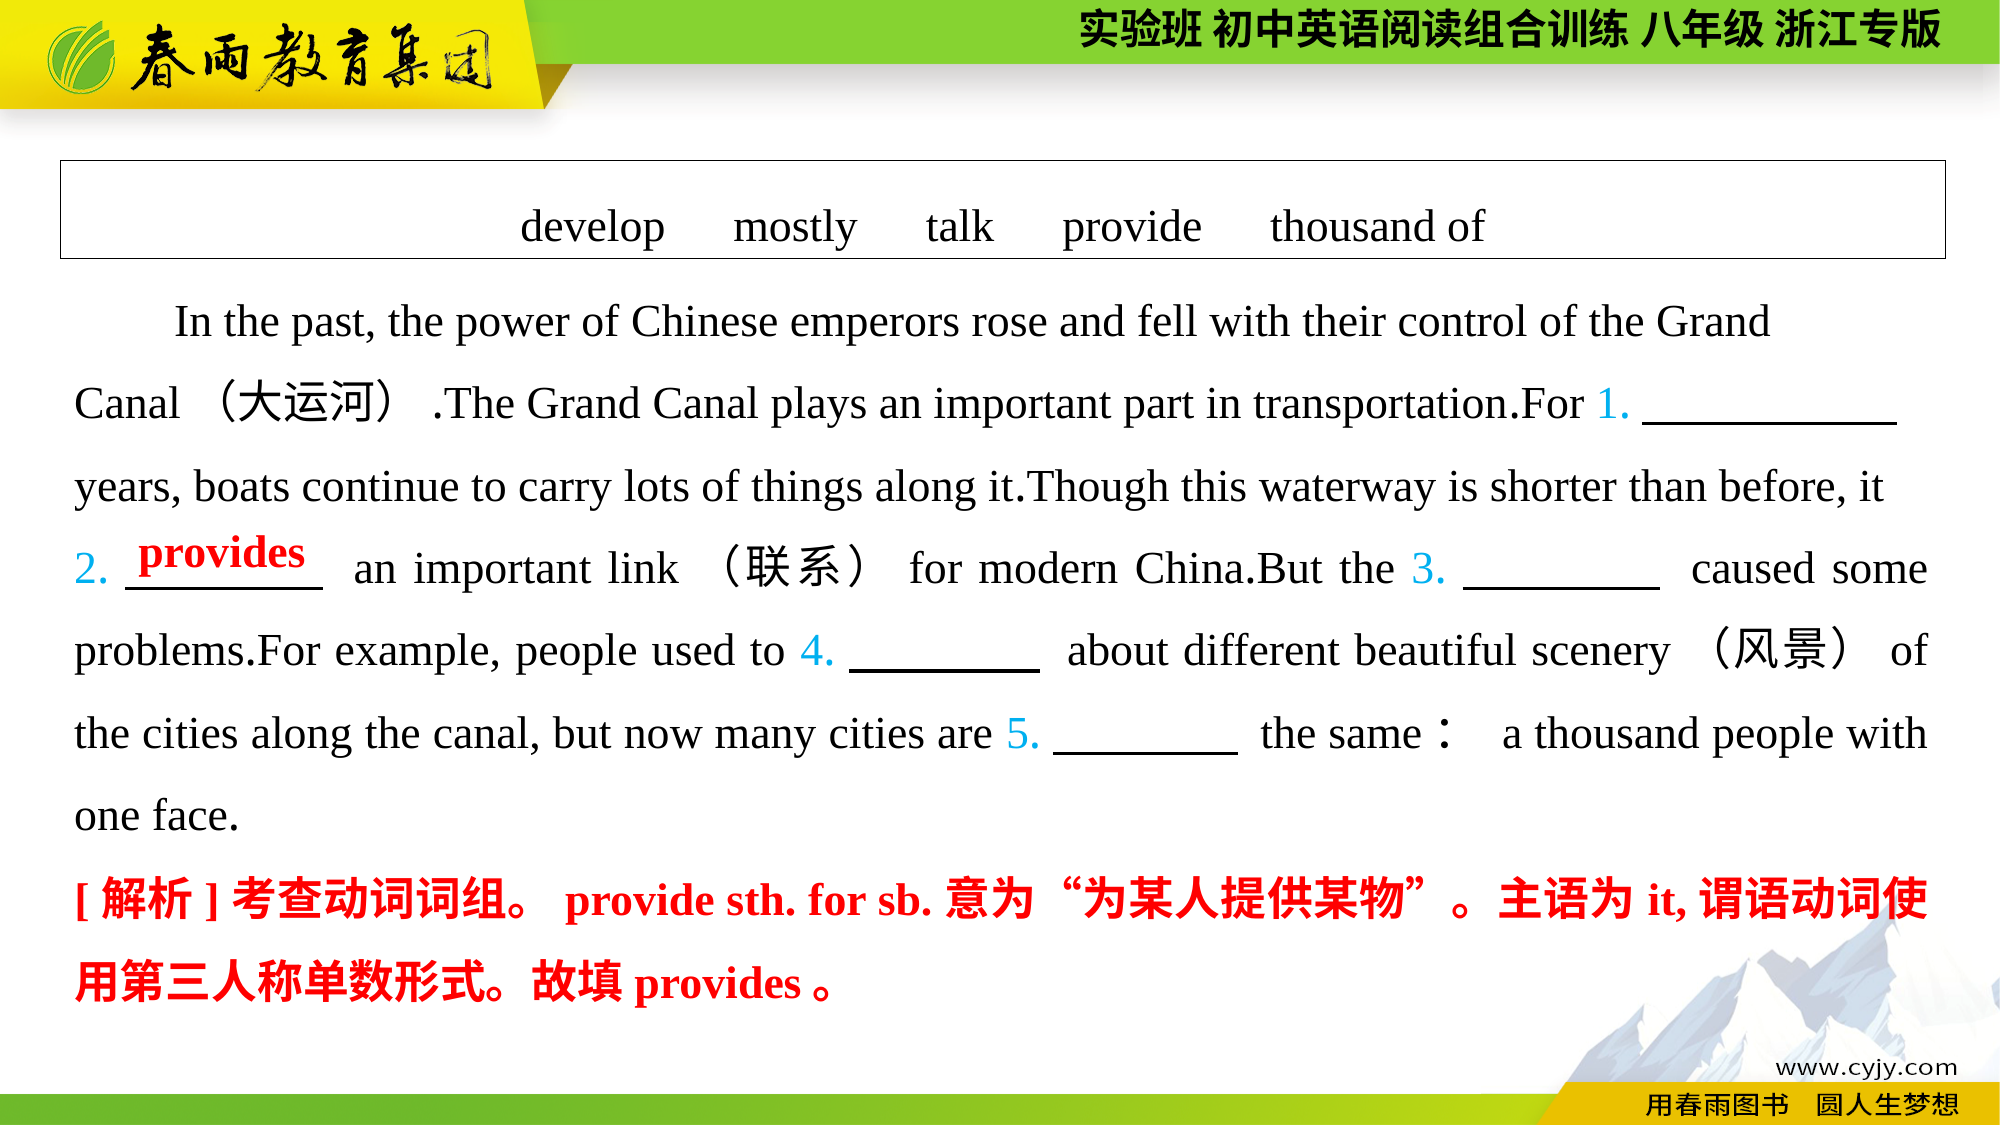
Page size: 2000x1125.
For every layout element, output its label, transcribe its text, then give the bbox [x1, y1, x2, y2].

picture [0, 0, 2000, 1125]
text_box [解析]考查动词词组。provide sth. for sb.意为“为某人提供某物”。主语为it,谓语动词使用第三人称单数形式。故填provides。 [59, 848, 1944, 1015]
text_box provides [123, 514, 321, 585]
text_box develop mostly talk provide thousand of [60, 160, 1946, 259]
text_box In the past, the power of Chinese emperors rose and fell with their control of the Grand Canal（大运河）.The Grand Canal plays an important part in transportation.For 1. years, boats continue to carry lots of things along it.Though this waterway is shorter than before, it 2. an important link（联系）for modern China.But the 3. caused some problems.For example, people used to 4. about different beautiful scenery（风景）of the cities along the canal, but now many cities are 5. the same： a thousand people with one face. [59, 255, 1944, 848]
